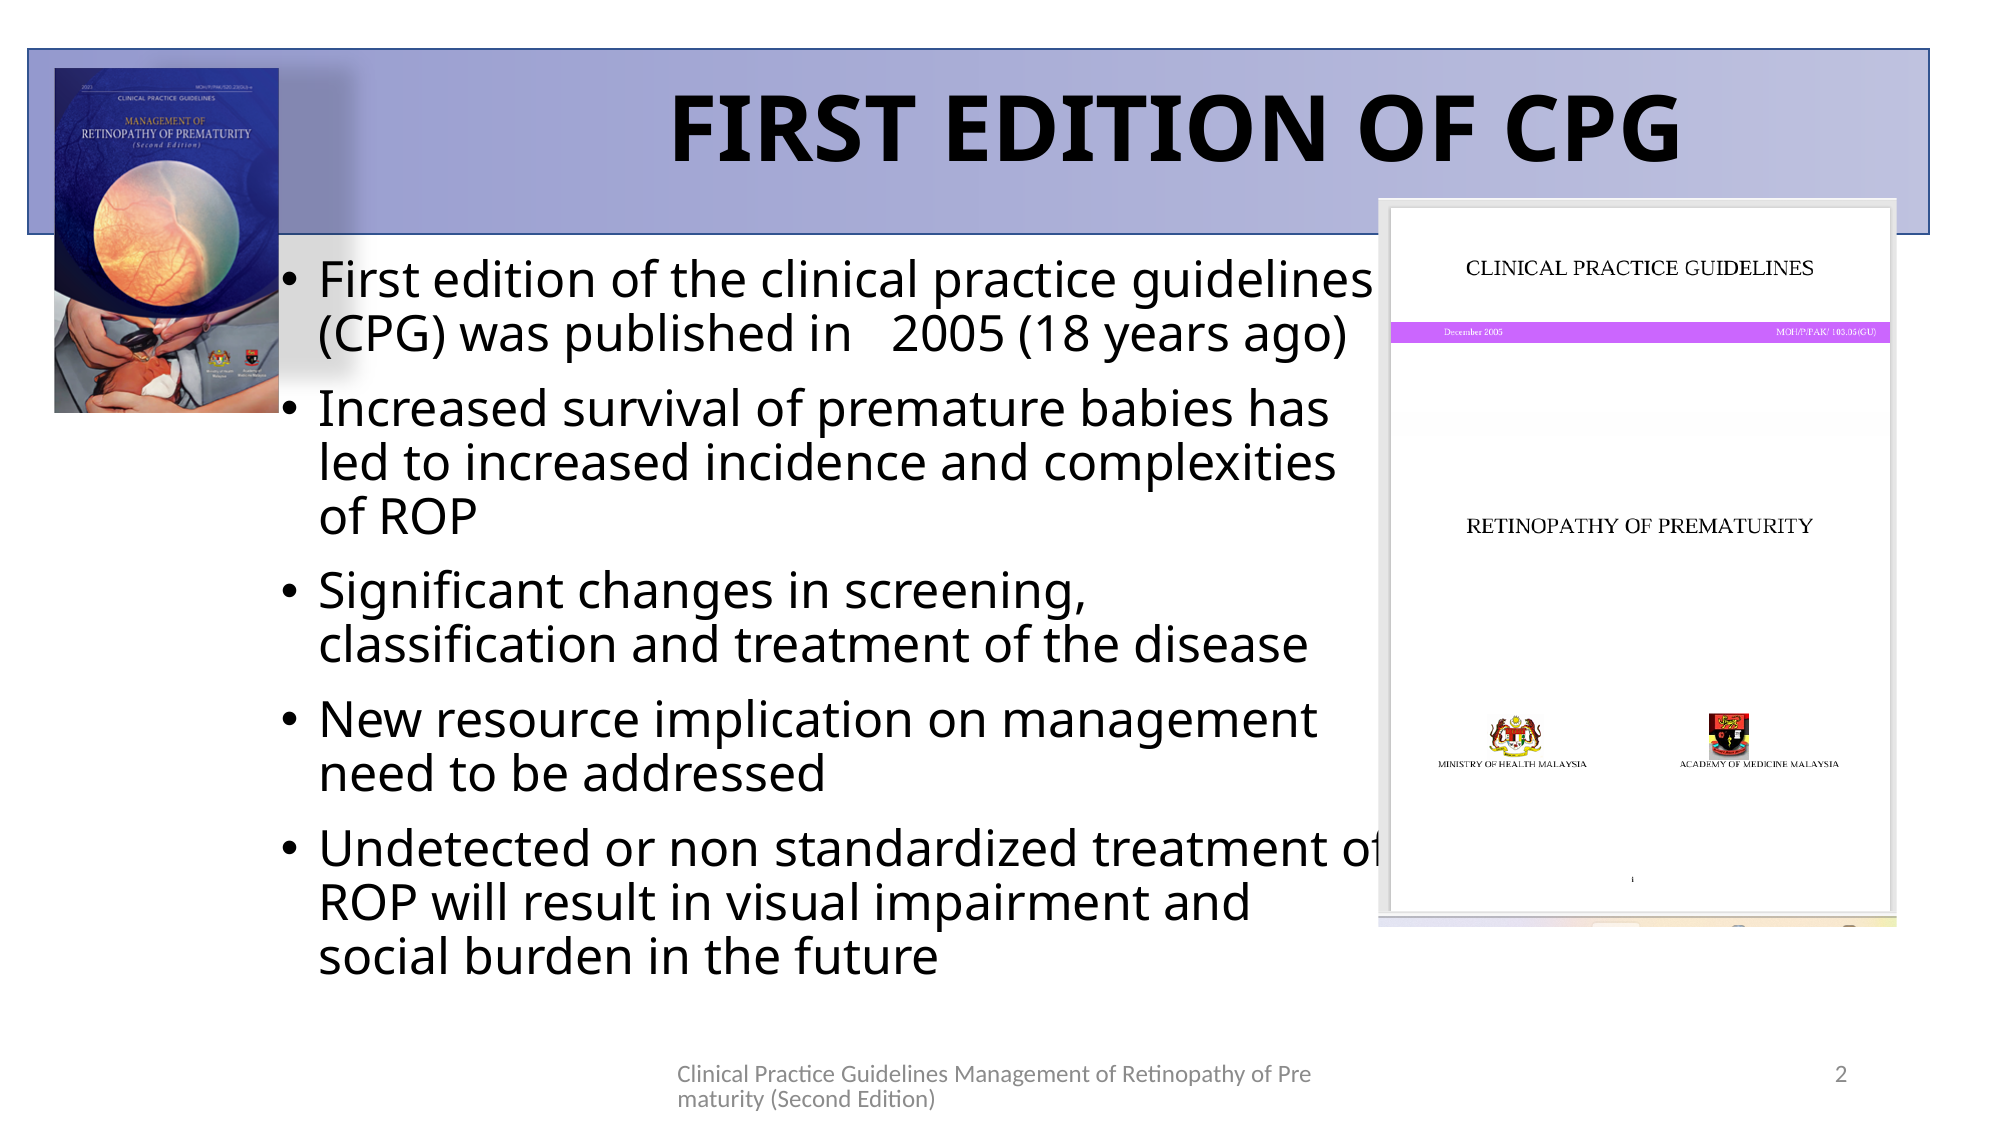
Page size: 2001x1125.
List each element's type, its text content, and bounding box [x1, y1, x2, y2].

slide_number 2 [1412, 1042, 1863, 1103]
picture [54, 37, 386, 413]
text_box FIRST EDITION OF CPG [411, 61, 1942, 187]
text_box [27, 48, 54, 235]
text_box [386, 48, 1930, 235]
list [1378, 198, 1897, 927]
list First edition of the clinical practice guidelines (CPG) was published in 2005 (18 years ago) Increased survival of premature babies has led to increased incidence and complexities of ROP Significant changes in screening, classification and treatment of the disease New resource implication on management need to be addressed Undetected or non standardized treatment of ROP will result in visual impairment and social burden in the future [265, 246, 1408, 1125]
footer Clinical Practice Guidelines Management of Retinopathy of Prematurity (Second Edition) [662, 1042, 1338, 1103]
